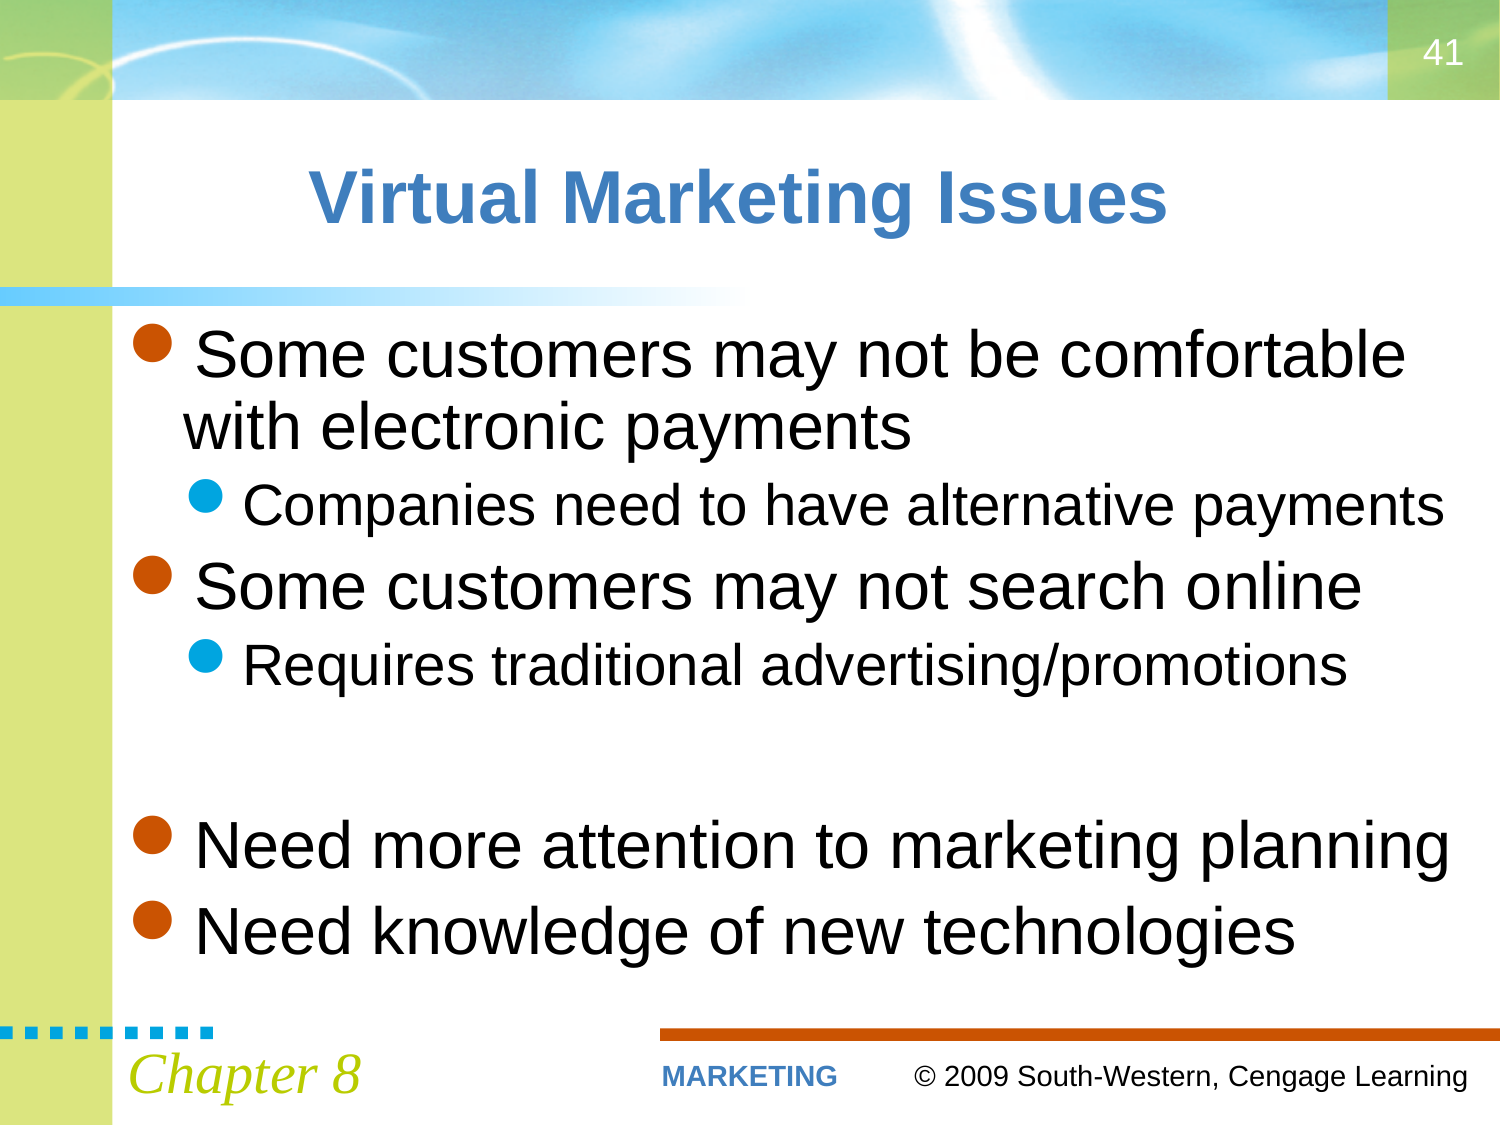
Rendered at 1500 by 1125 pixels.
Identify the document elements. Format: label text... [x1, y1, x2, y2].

title Virtual Marketing Issues [112, 99, 1388, 288]
slide_number 41 [1387, 0, 1500, 101]
footer Chapter 8 [112, 1013, 638, 1113]
list Some customers may not be comfortable with electronic payments Companies need to have alternative payments Some customers may not search online Requires traditional advertising/promotions Need more attention to marketing planning Need knowledge of new technologies [112, 312, 1476, 1013]
